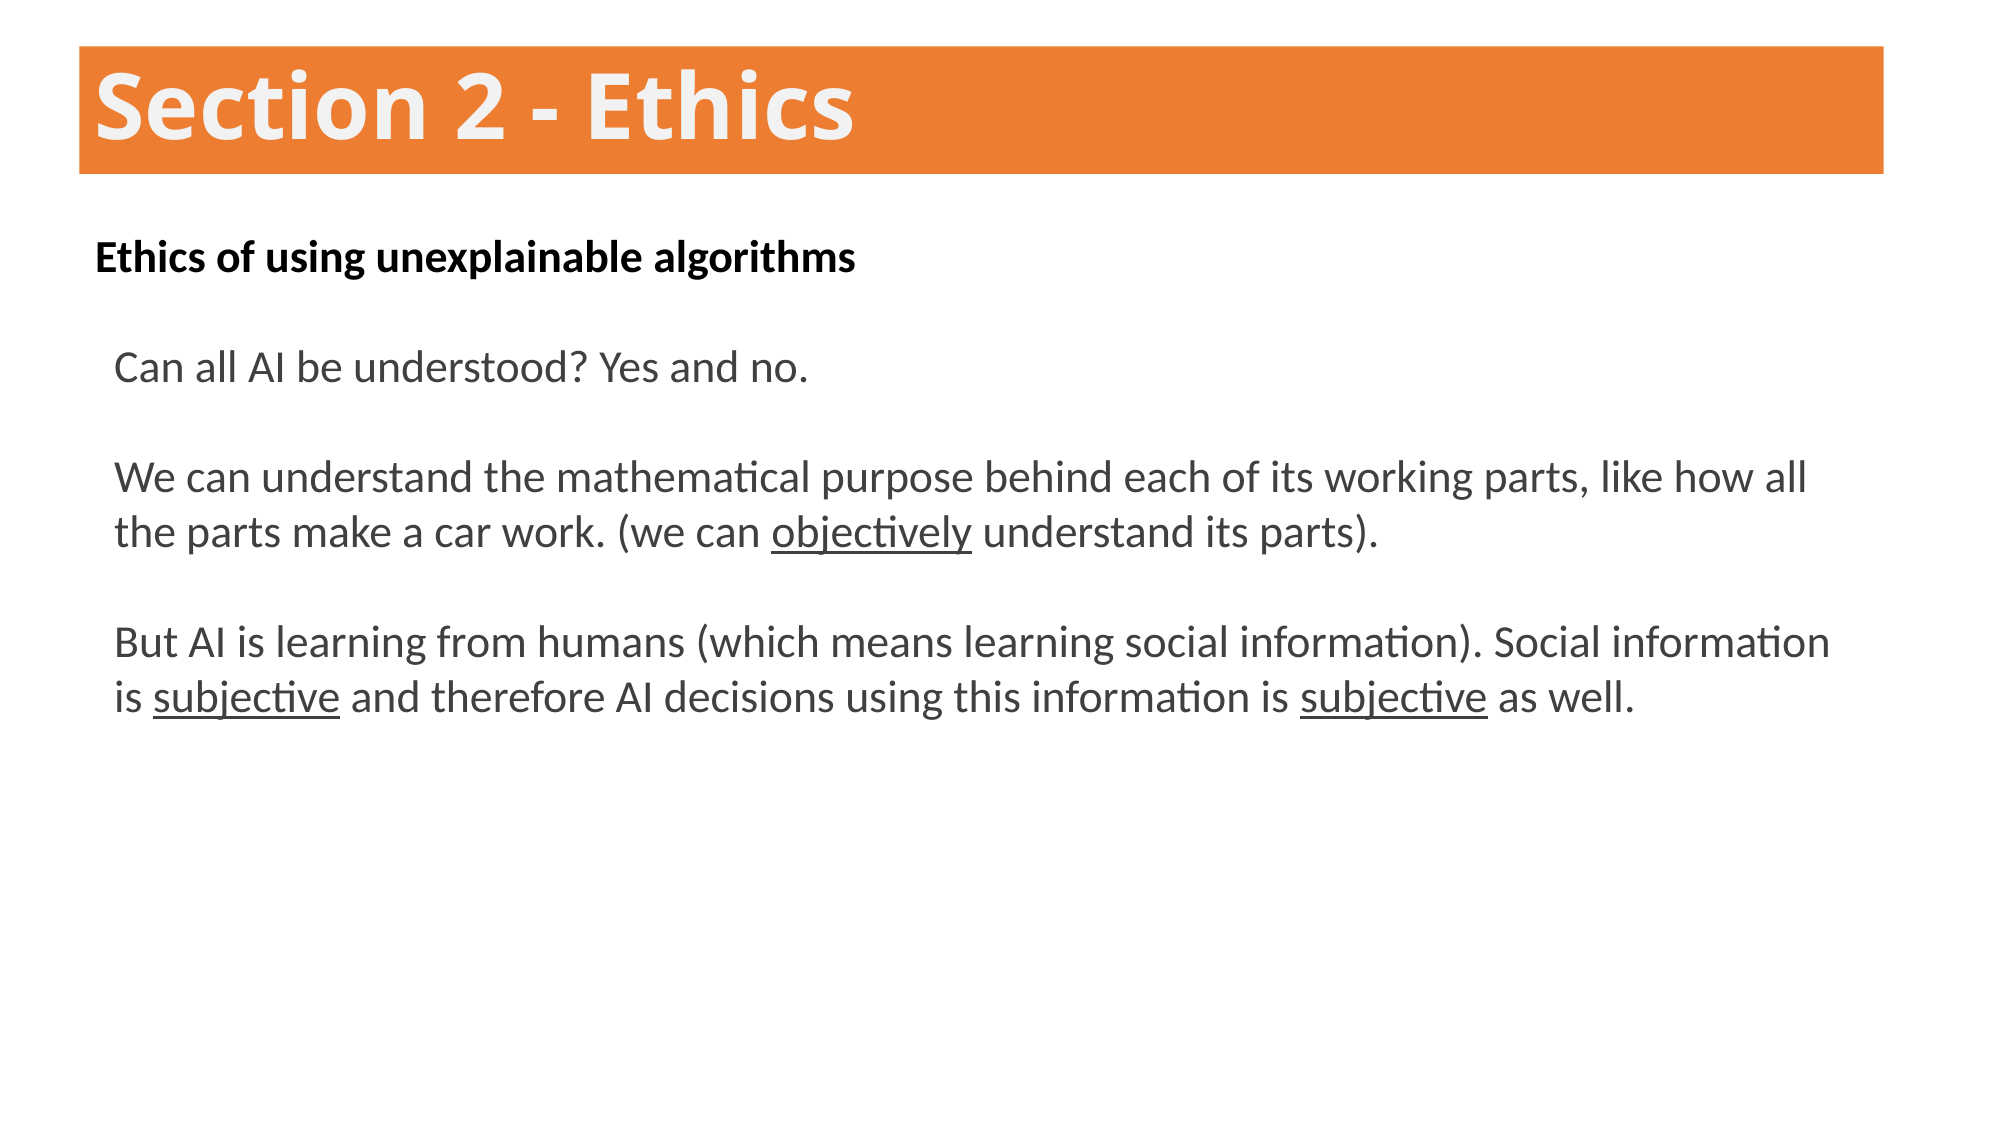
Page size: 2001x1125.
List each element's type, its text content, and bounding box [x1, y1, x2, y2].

text_box Section 2 - Ethics [79, 46, 1884, 174]
text_box Ethics of using unexplainable algorithms [80, 218, 1346, 344]
text_box Can all AI be understood? Yes and no. We can understand the mathematical purpose behind each of its working parts, like how all the parts make a car work. (we can objectively understand its parts). But AI is learning from humans (which means learning social information). Social information is subjective and therefore AI decisions using this information is subjective as well. [99, 329, 1866, 435]
